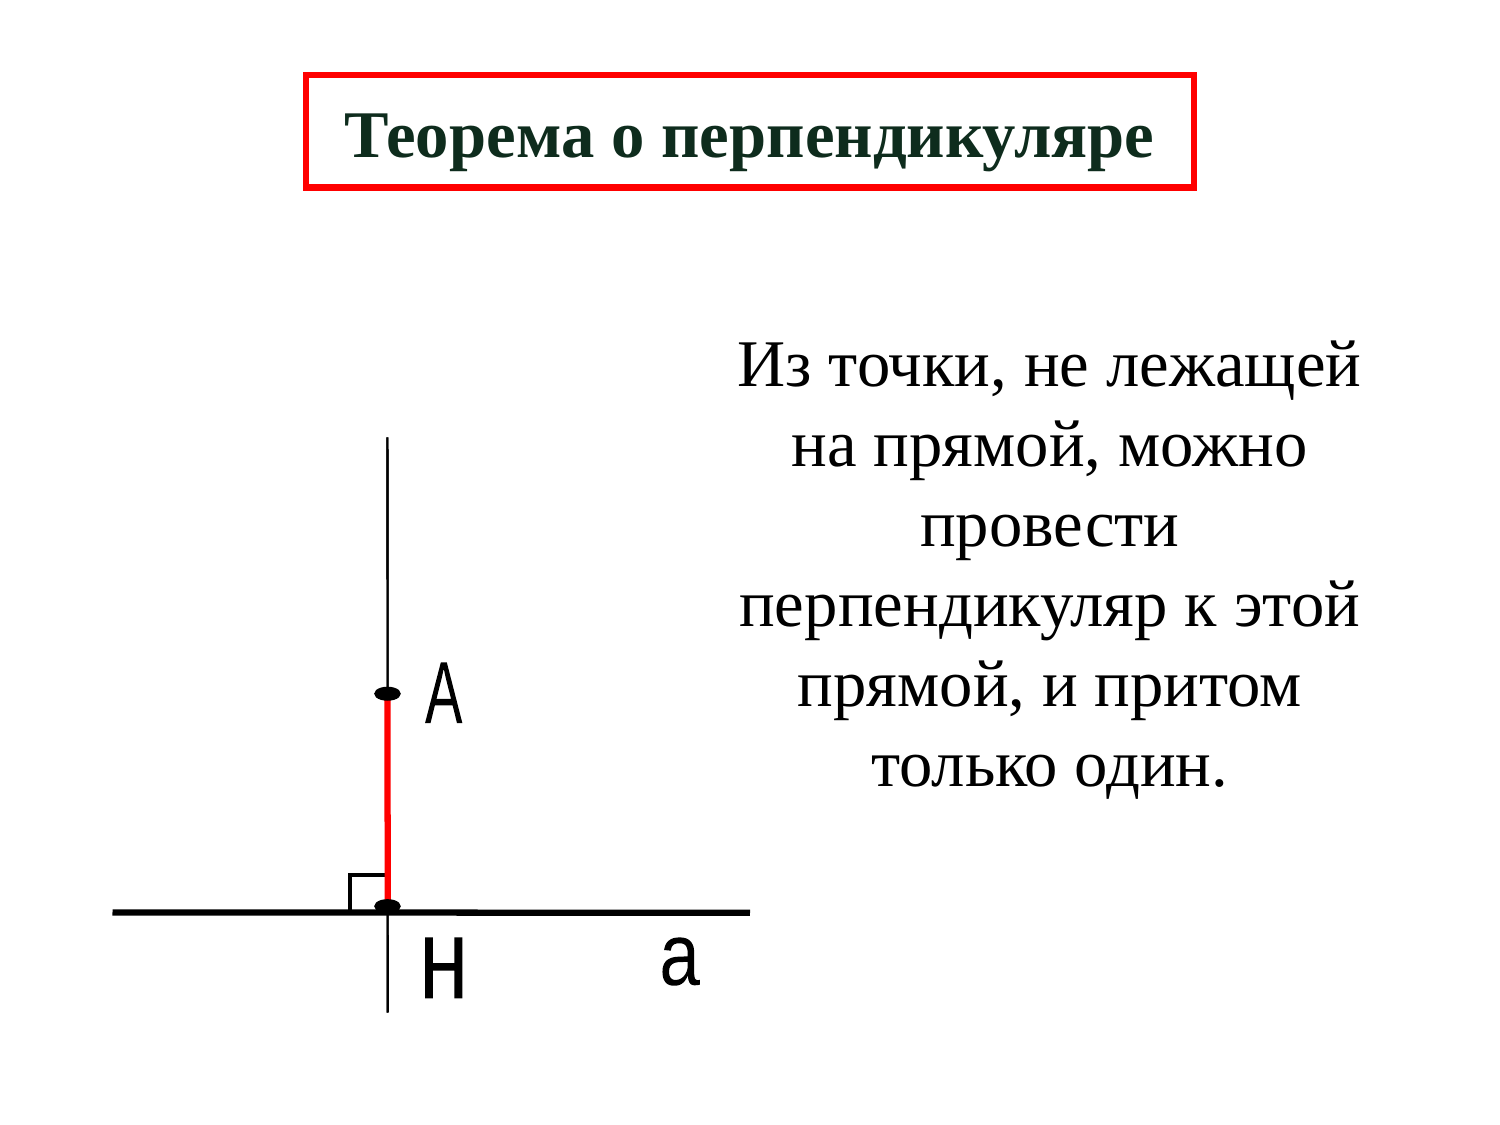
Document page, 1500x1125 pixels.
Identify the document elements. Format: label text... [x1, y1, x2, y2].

text_box [375, 687, 400, 700]
title Теорема о перпендикуляре [306, 75, 1194, 188]
text_box [350, 875, 387, 912]
text_box [375, 899, 400, 913]
list Из точки, не лежащей на прямой, можно провести перпендикуляр к этой прямой, и притом только один. [687, 312, 1413, 813]
